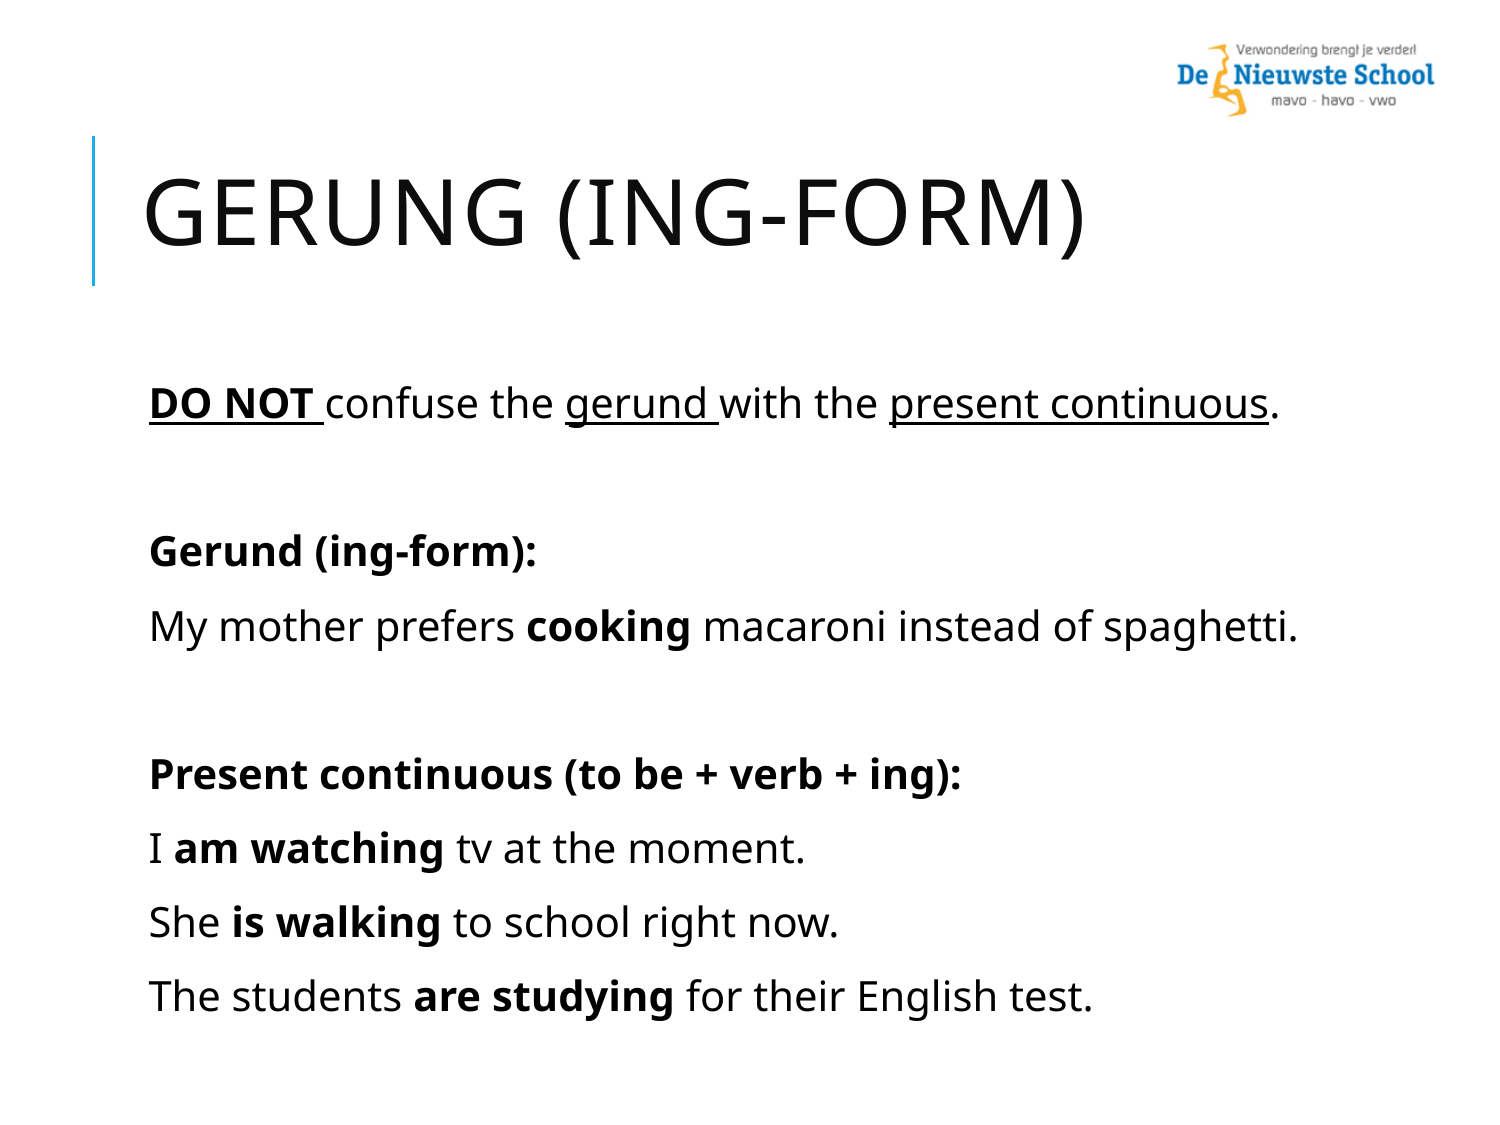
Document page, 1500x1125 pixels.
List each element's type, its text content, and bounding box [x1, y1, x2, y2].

picture [1174, 18, 1437, 139]
title Gerung (ing-form) [126, 96, 1322, 342]
list DO NOT confuse the gerund with the present continuous. Gerund (ing-form): My mother prefers cooking macaroni instead of spaghetti. Present continuous (to be + verb + ing): I am watching tv at the moment. She is walking to school right now. The students are studying for their English test. [126, 375, 1322, 1035]
